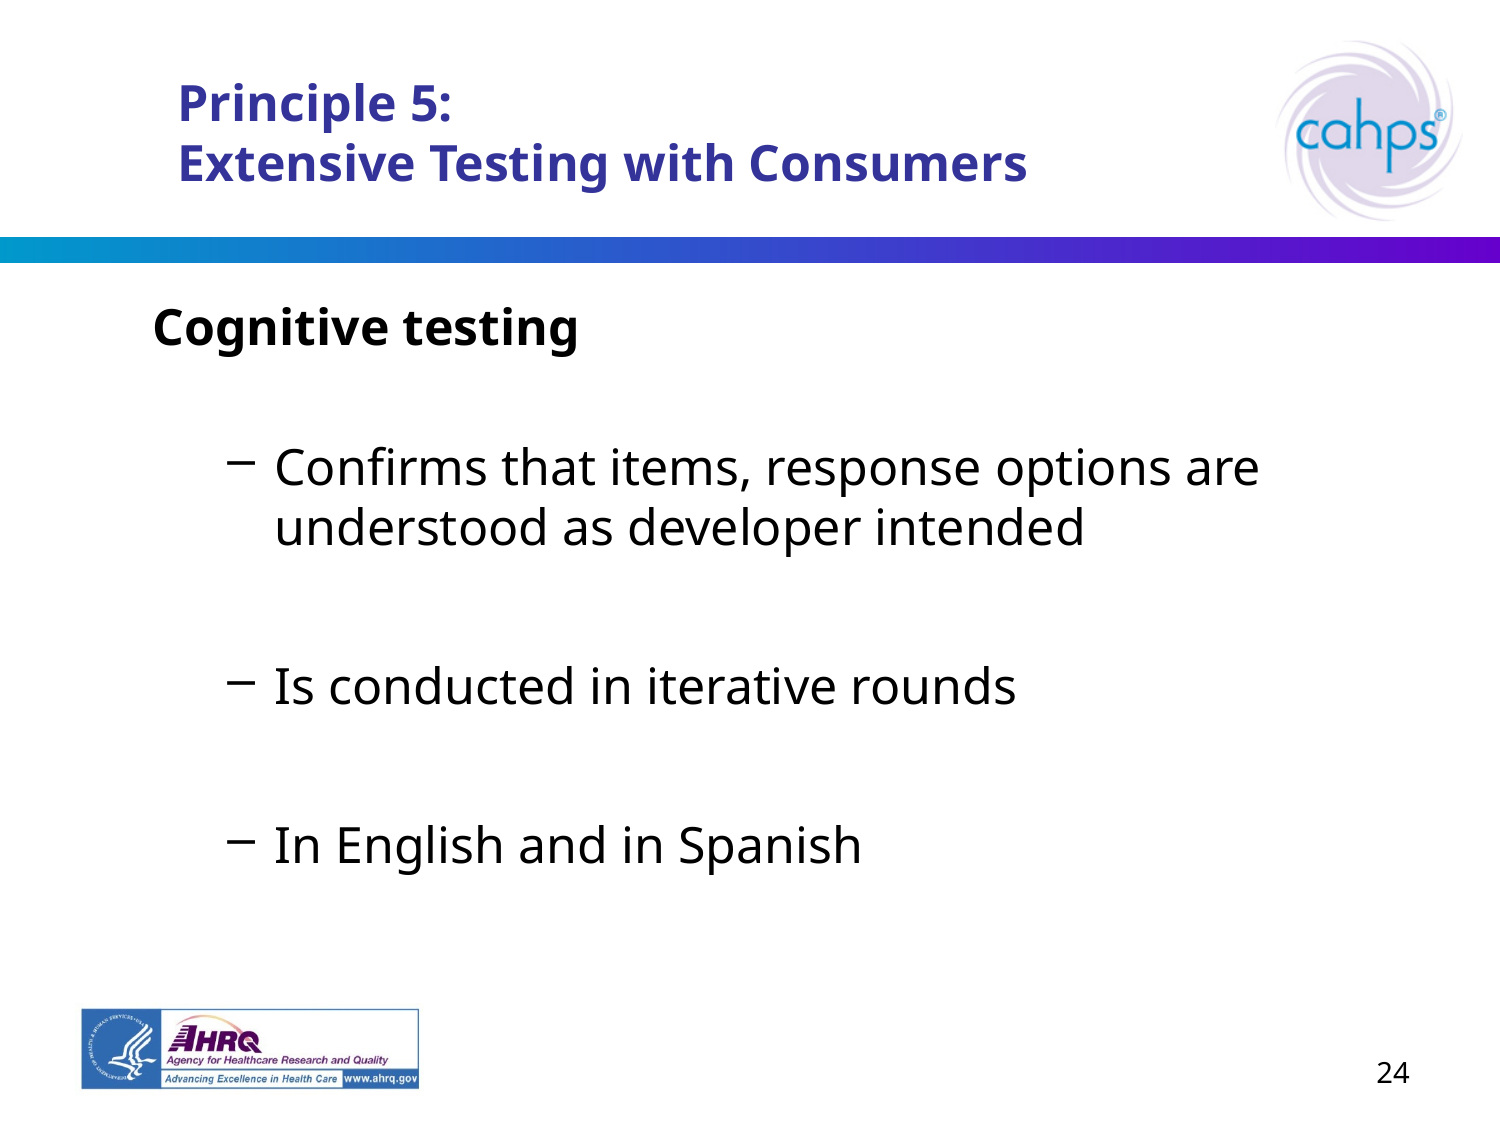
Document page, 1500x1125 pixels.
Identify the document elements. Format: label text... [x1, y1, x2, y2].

slide_number 24 [1074, 1046, 1426, 1125]
text_box [800, 275, 1500, 1000]
picture [1301, 37, 1463, 225]
picture [75, 1003, 425, 1096]
title Principle 5: Extensive Testing with Consumers [162, 37, 1301, 226]
list Cognitive testing Confirms that items, response options are understood as developer intended Is conducted in iterative rounds In English and in Spanish [137, 287, 800, 963]
